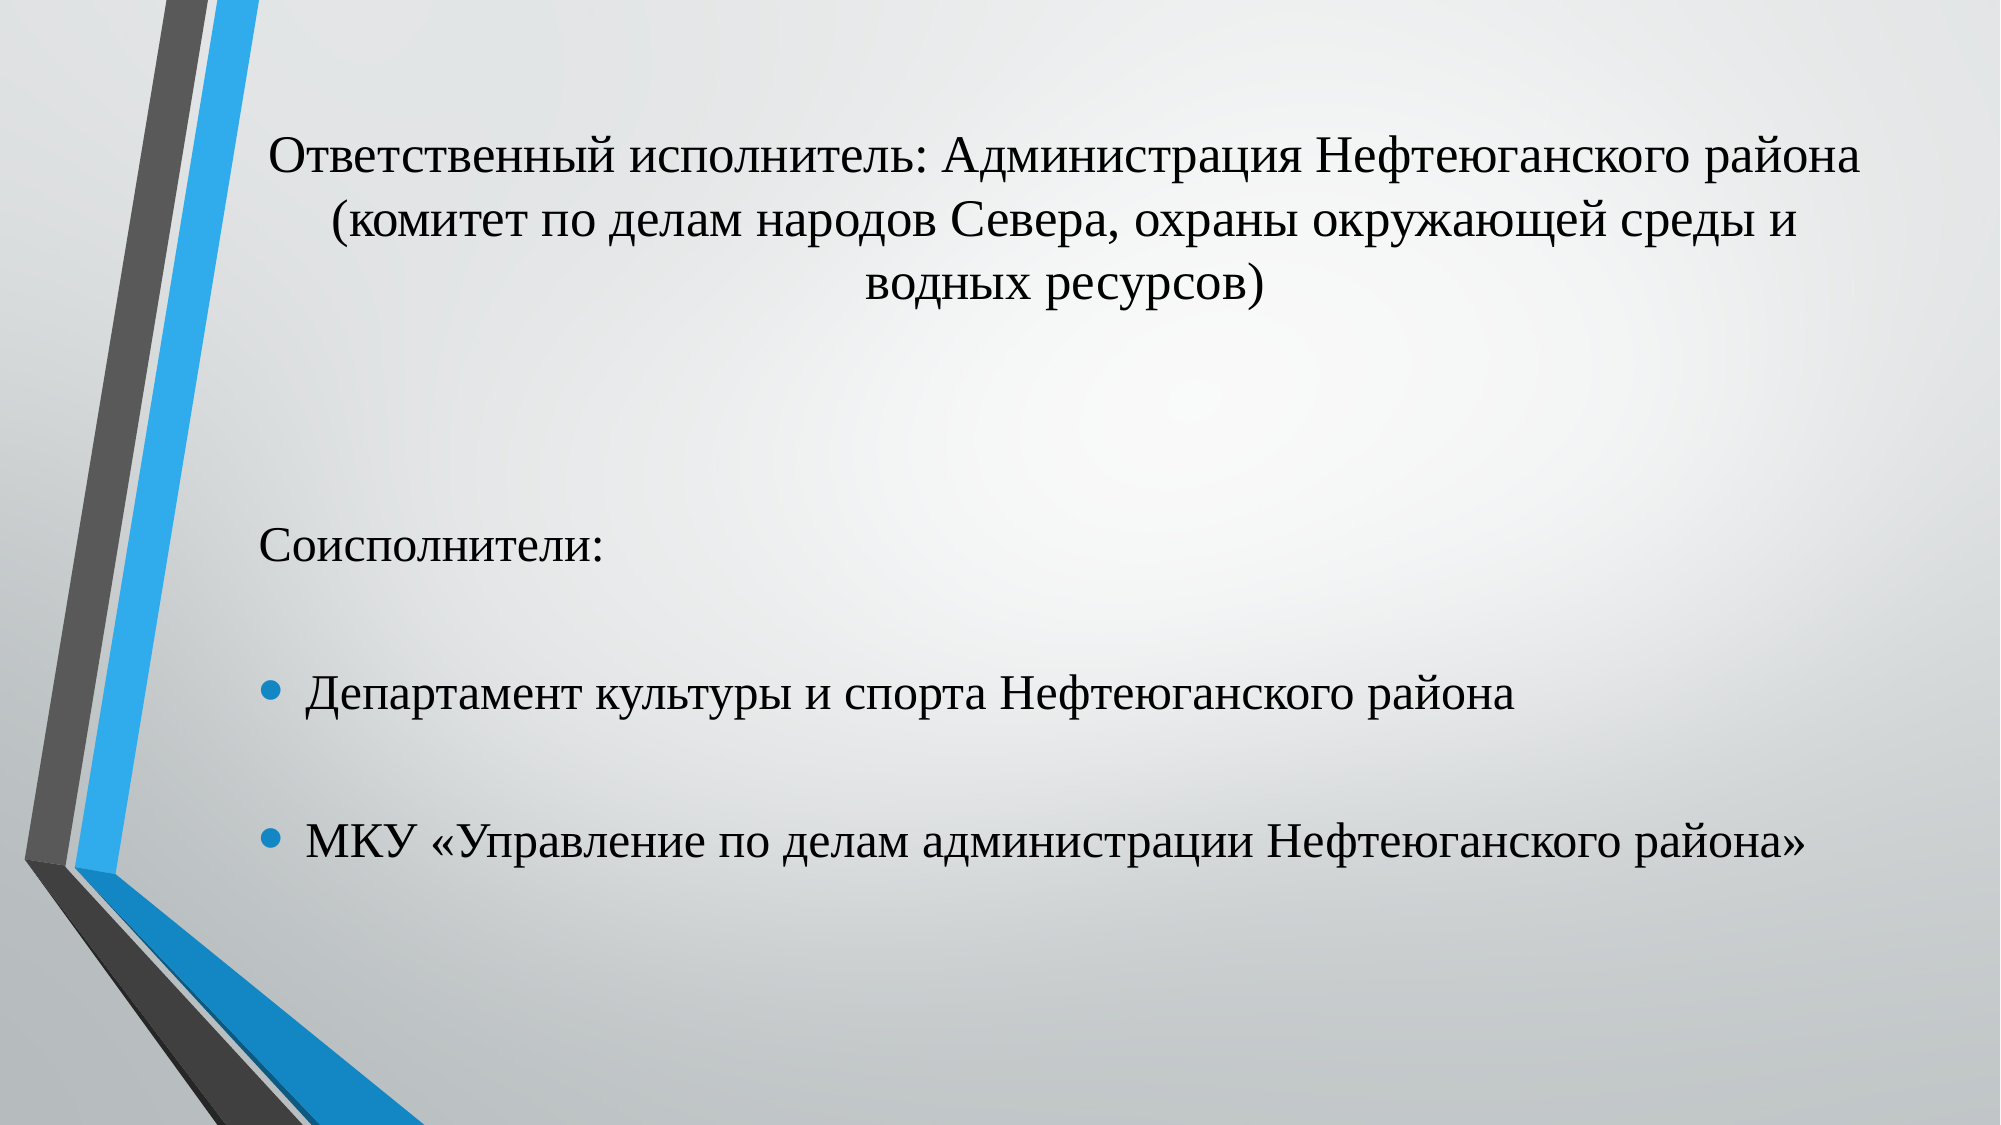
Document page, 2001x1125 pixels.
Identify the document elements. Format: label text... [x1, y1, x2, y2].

title Ответственный исполнитель: Администрация Нефтеюганского района (комитет по делам народов Севера, охраны окружающей среды и водных ресурсов) [243, 112, 1887, 400]
list Соисполнители: Департамент культуры и спорта Нефтеюганского района МКУ «Управление по делам администрации Нефтеюганского района» [243, 437, 1887, 1008]
